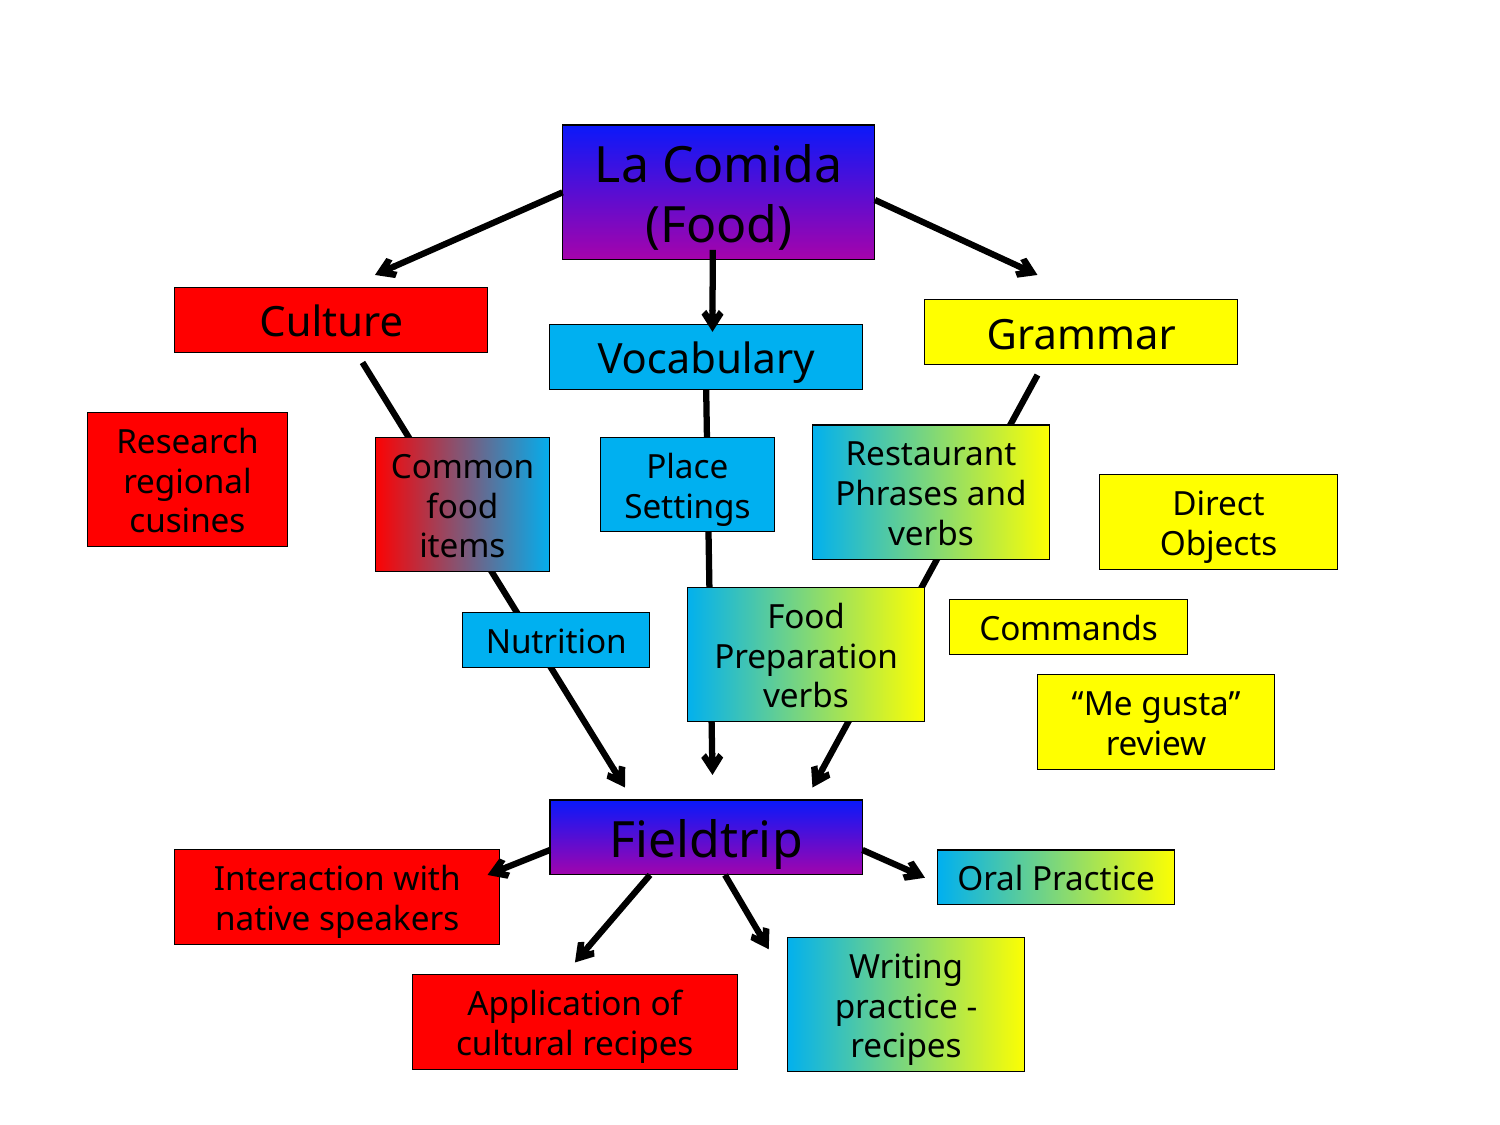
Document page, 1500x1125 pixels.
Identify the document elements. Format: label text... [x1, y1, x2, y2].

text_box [568, 880, 657, 957]
text_box Application of cultural recipes [412, 974, 738, 1070]
text_box Grammar [924, 299, 1238, 365]
text_box Vocabulary [549, 324, 863, 390]
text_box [718, 468, 1132, 694]
text_box “Me gusta” review [1037, 674, 1275, 770]
text_box Direct Objects [1135, 474, 1338, 570]
text_box Research regional cusines [87, 412, 288, 547]
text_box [374, 192, 563, 276]
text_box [709, 889, 785, 935]
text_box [874, 199, 1038, 276]
text_box La Comida (Food) [562, 124, 875, 260]
text_box Common food items [375, 437, 550, 442]
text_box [862, 849, 926, 878]
text_box Food Preparation verbs [687, 596, 925, 722]
text_box Fieldtrip [549, 799, 863, 875]
text_box Oral Practice [937, 849, 1175, 905]
text_box Interaction with native speakers [174, 849, 500, 945]
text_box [487, 849, 551, 876]
text_box Commands [1135, 599, 1188, 655]
text_box Writing practice - recipes [787, 937, 1025, 1072]
text_box Restaurant Phrases and verbs [812, 424, 1050, 467]
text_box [710, 579, 902, 587]
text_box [281, 443, 707, 707]
text_box Culture [174, 287, 488, 353]
text_box Place Settings [600, 437, 775, 532]
